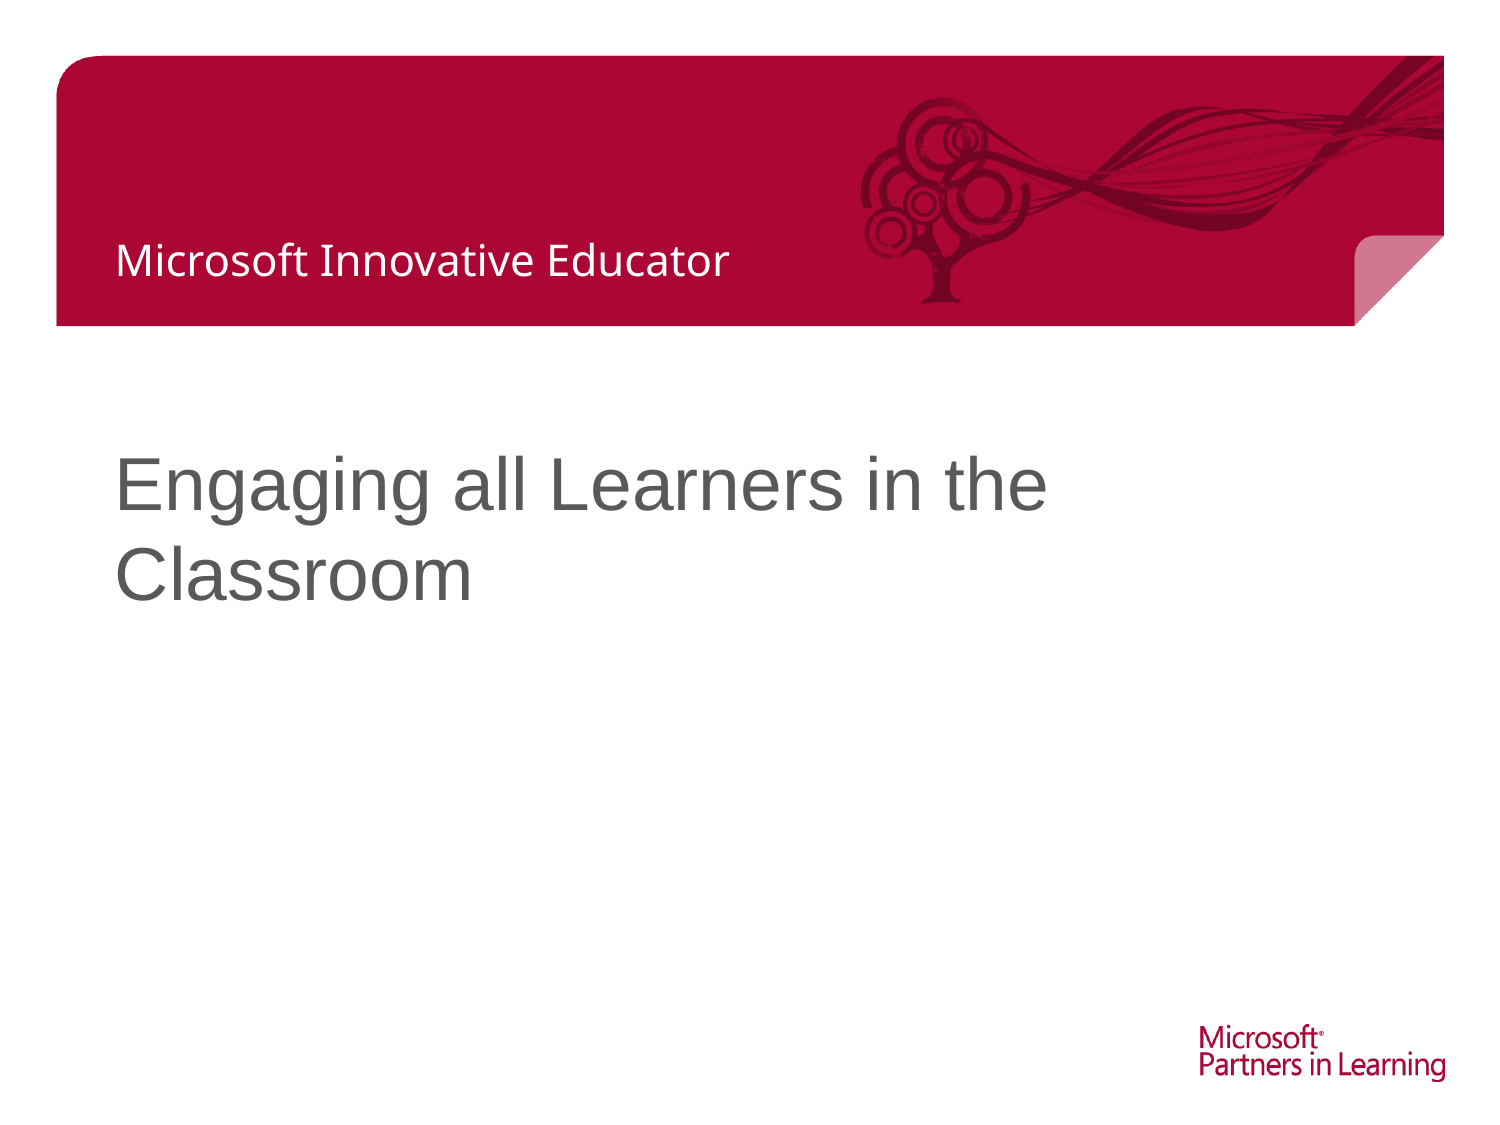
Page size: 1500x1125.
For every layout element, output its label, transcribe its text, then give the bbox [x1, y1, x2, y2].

picture [0, 0, 1500, 372]
picture [1200, 1024, 1445, 1082]
title Engaging all Learners in the Classroom [99, 462, 1401, 588]
